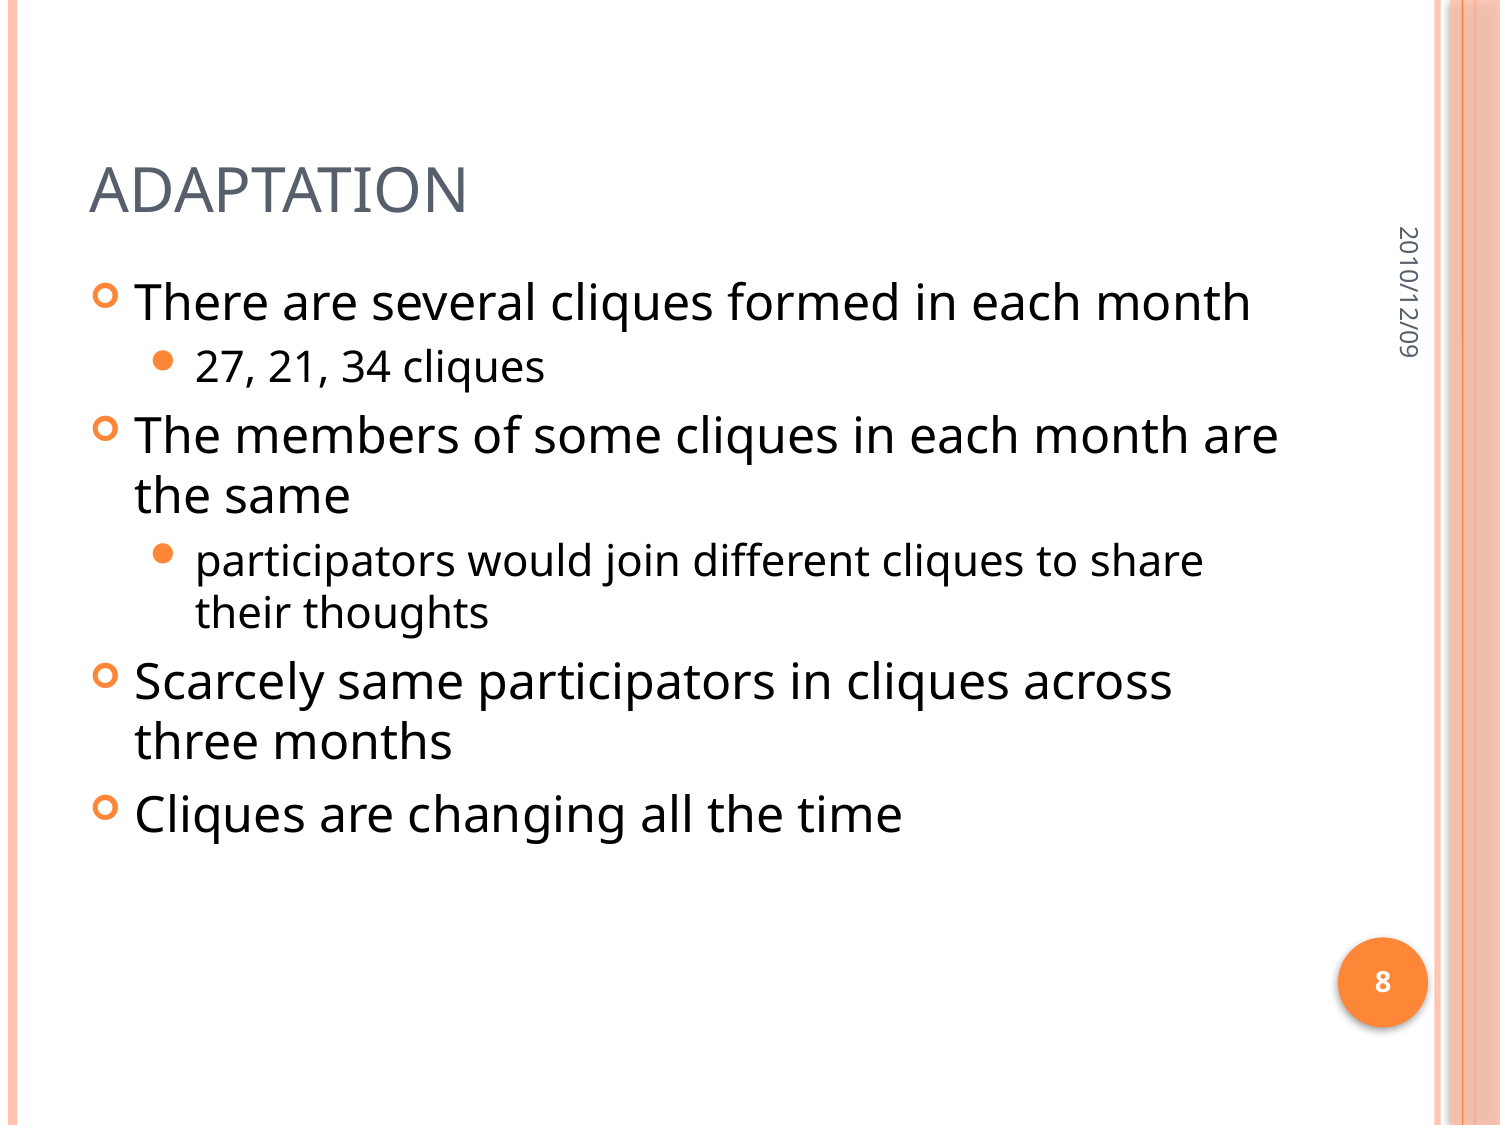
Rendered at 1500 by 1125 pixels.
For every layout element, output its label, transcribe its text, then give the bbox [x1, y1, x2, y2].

list There are several cliques formed in each month 27, 21, 34 cliques The members of some cliques in each month are the same participators would join different cliques to share their thoughts Scarcely same participators in cliques across three months Cliques are changing all the time [75, 262, 1300, 1062]
slide_number 8 [1333, 940, 1434, 1027]
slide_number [1378, 43, 1442, 374]
title Adaptation [75, 45, 1300, 233]
